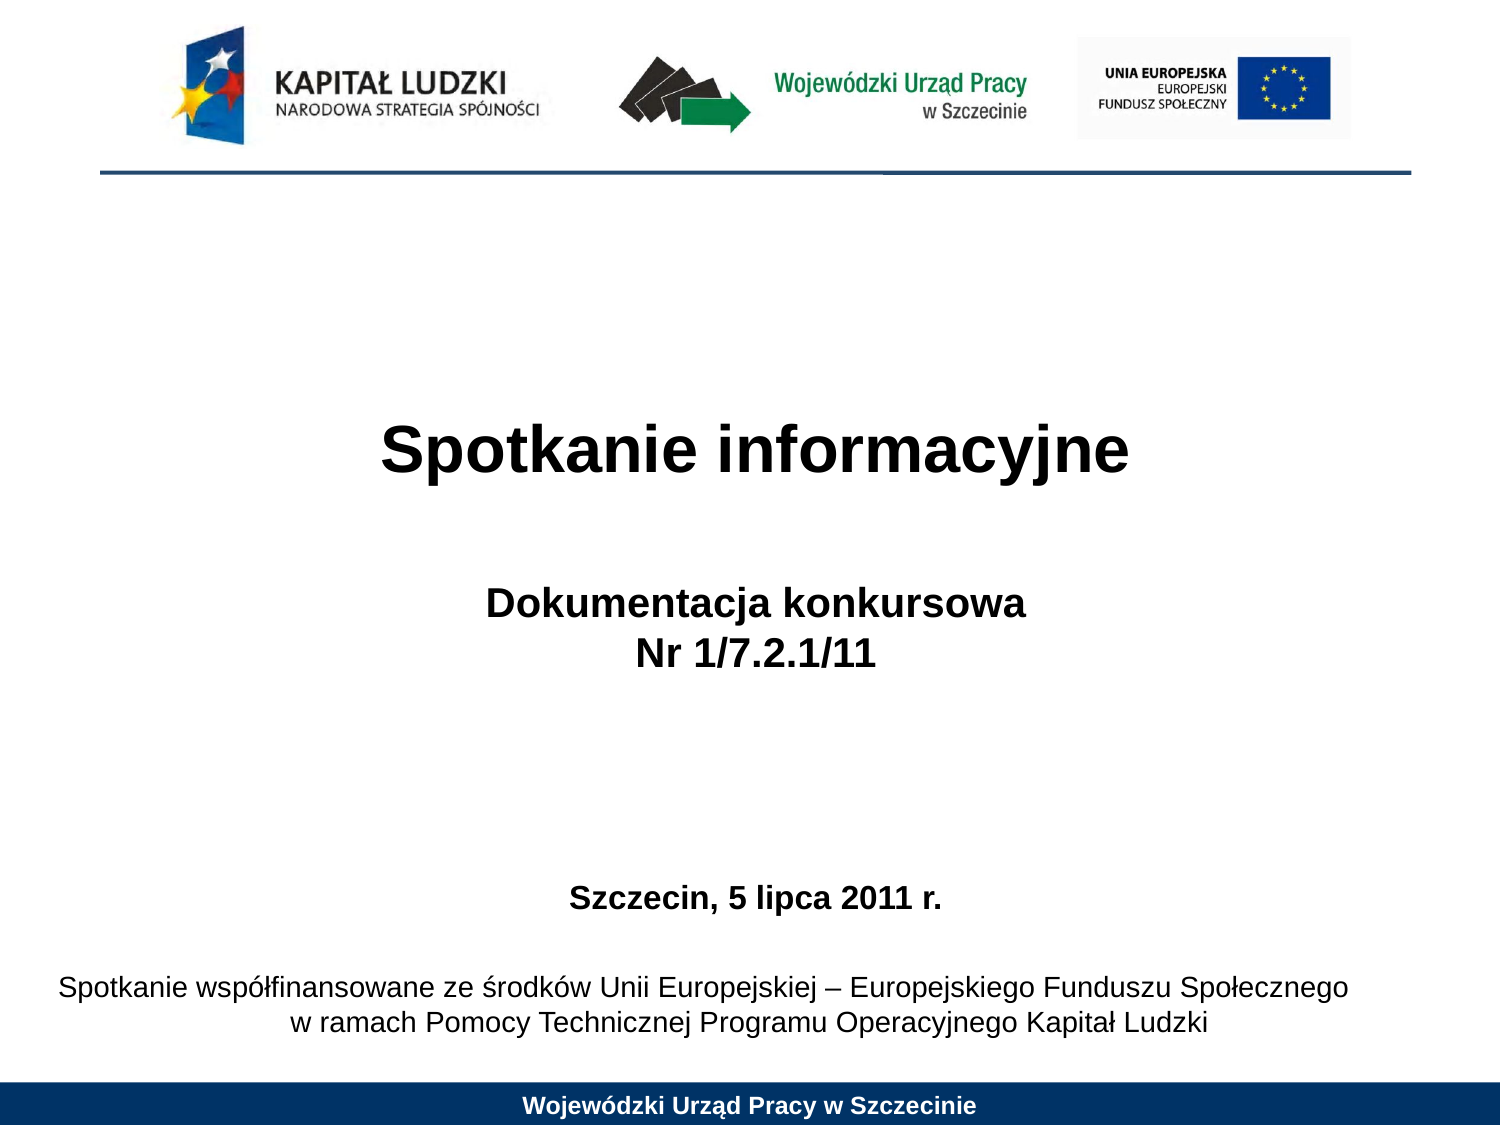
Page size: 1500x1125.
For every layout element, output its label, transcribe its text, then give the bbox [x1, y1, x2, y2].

picture [159, 24, 1353, 149]
text_box Spotkanie współfinansowane ze środków Unii Europejskiej – Europejskiego Funduszu Społecznego w ramach Pomocy Technicznej Programu Operacyjnego Kapitał Ludzki [35, 960, 1465, 1046]
text_box Spotkanie informacyjne Dokumentacja konkursowa Nr 1/7.2.1/11 Szczecin, 5 lipca 2011 r. [112, 278, 1400, 924]
